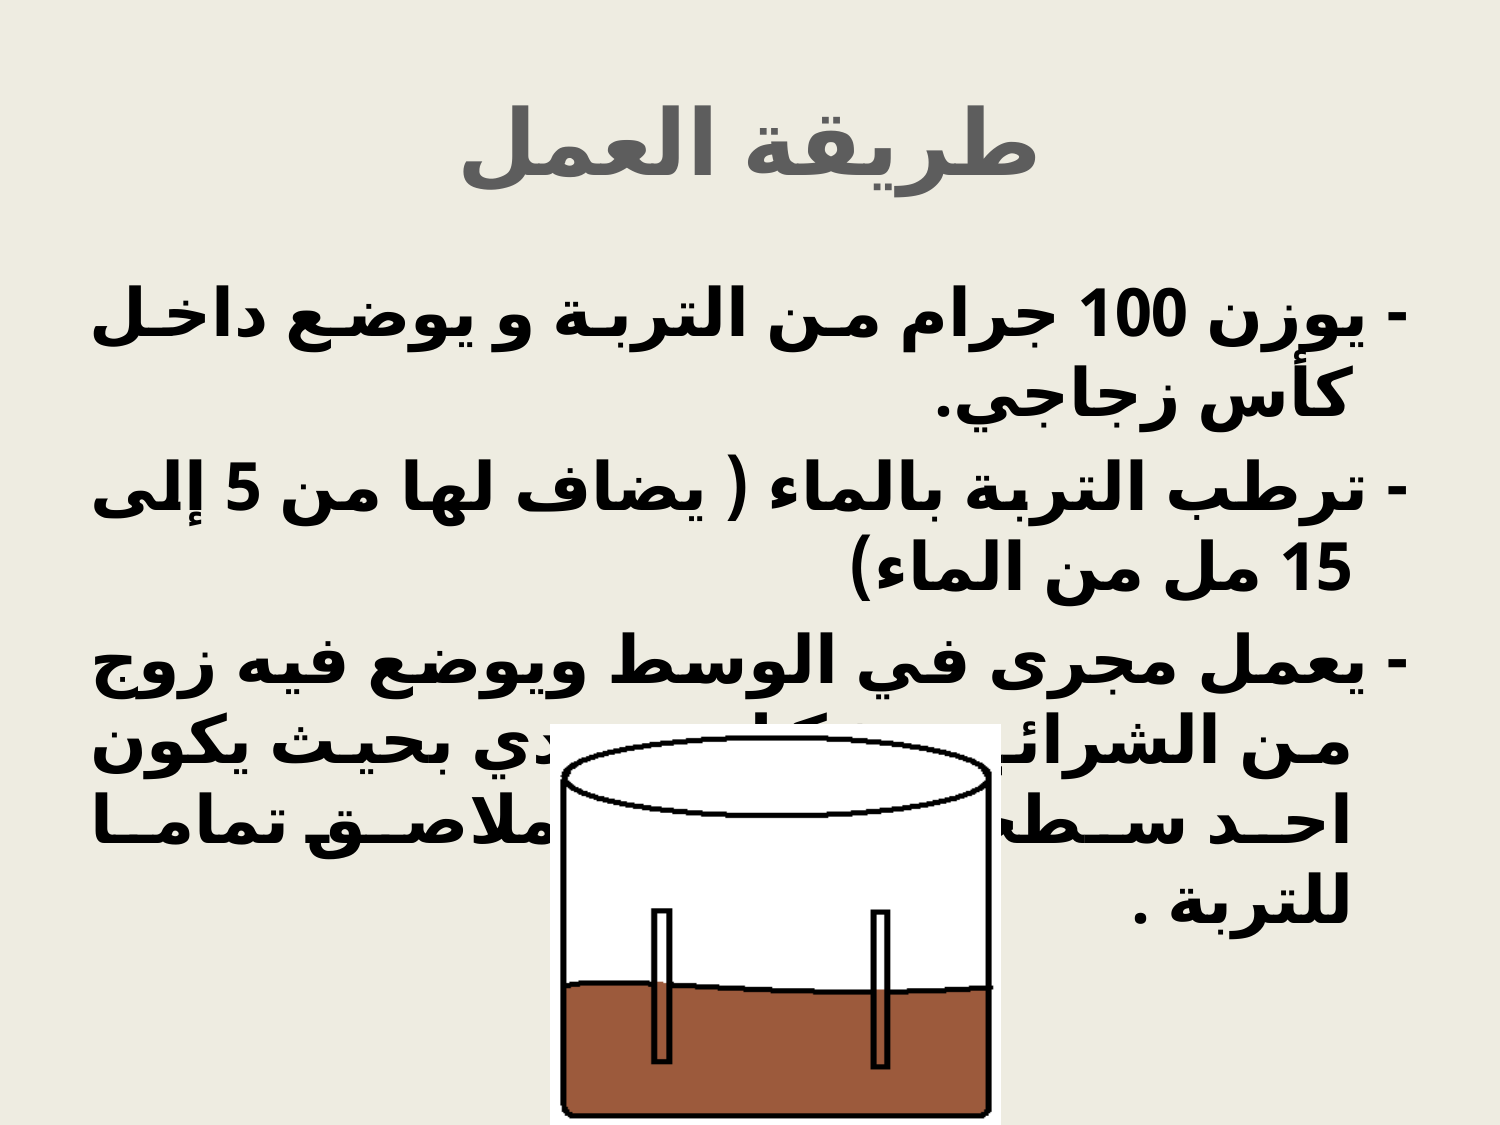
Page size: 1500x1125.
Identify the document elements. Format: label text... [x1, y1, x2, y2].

picture [550, 724, 1001, 1125]
list - يوزن 100 جرام من التربة و يوضع داخل كأس زجاجي. - ترطب التربة بالماء ( يضاف لها من 5 إلى 15 مل من الماء) - يعمل مجرى في الوسط ويوضع فيه زوج من الشرائح بشكل عمودي بحيث يكون احد سطحي الشريحة ملاصق تماما للتربة . [75, 262, 1425, 1005]
title طريقة العمل [75, 45, 1425, 233]
